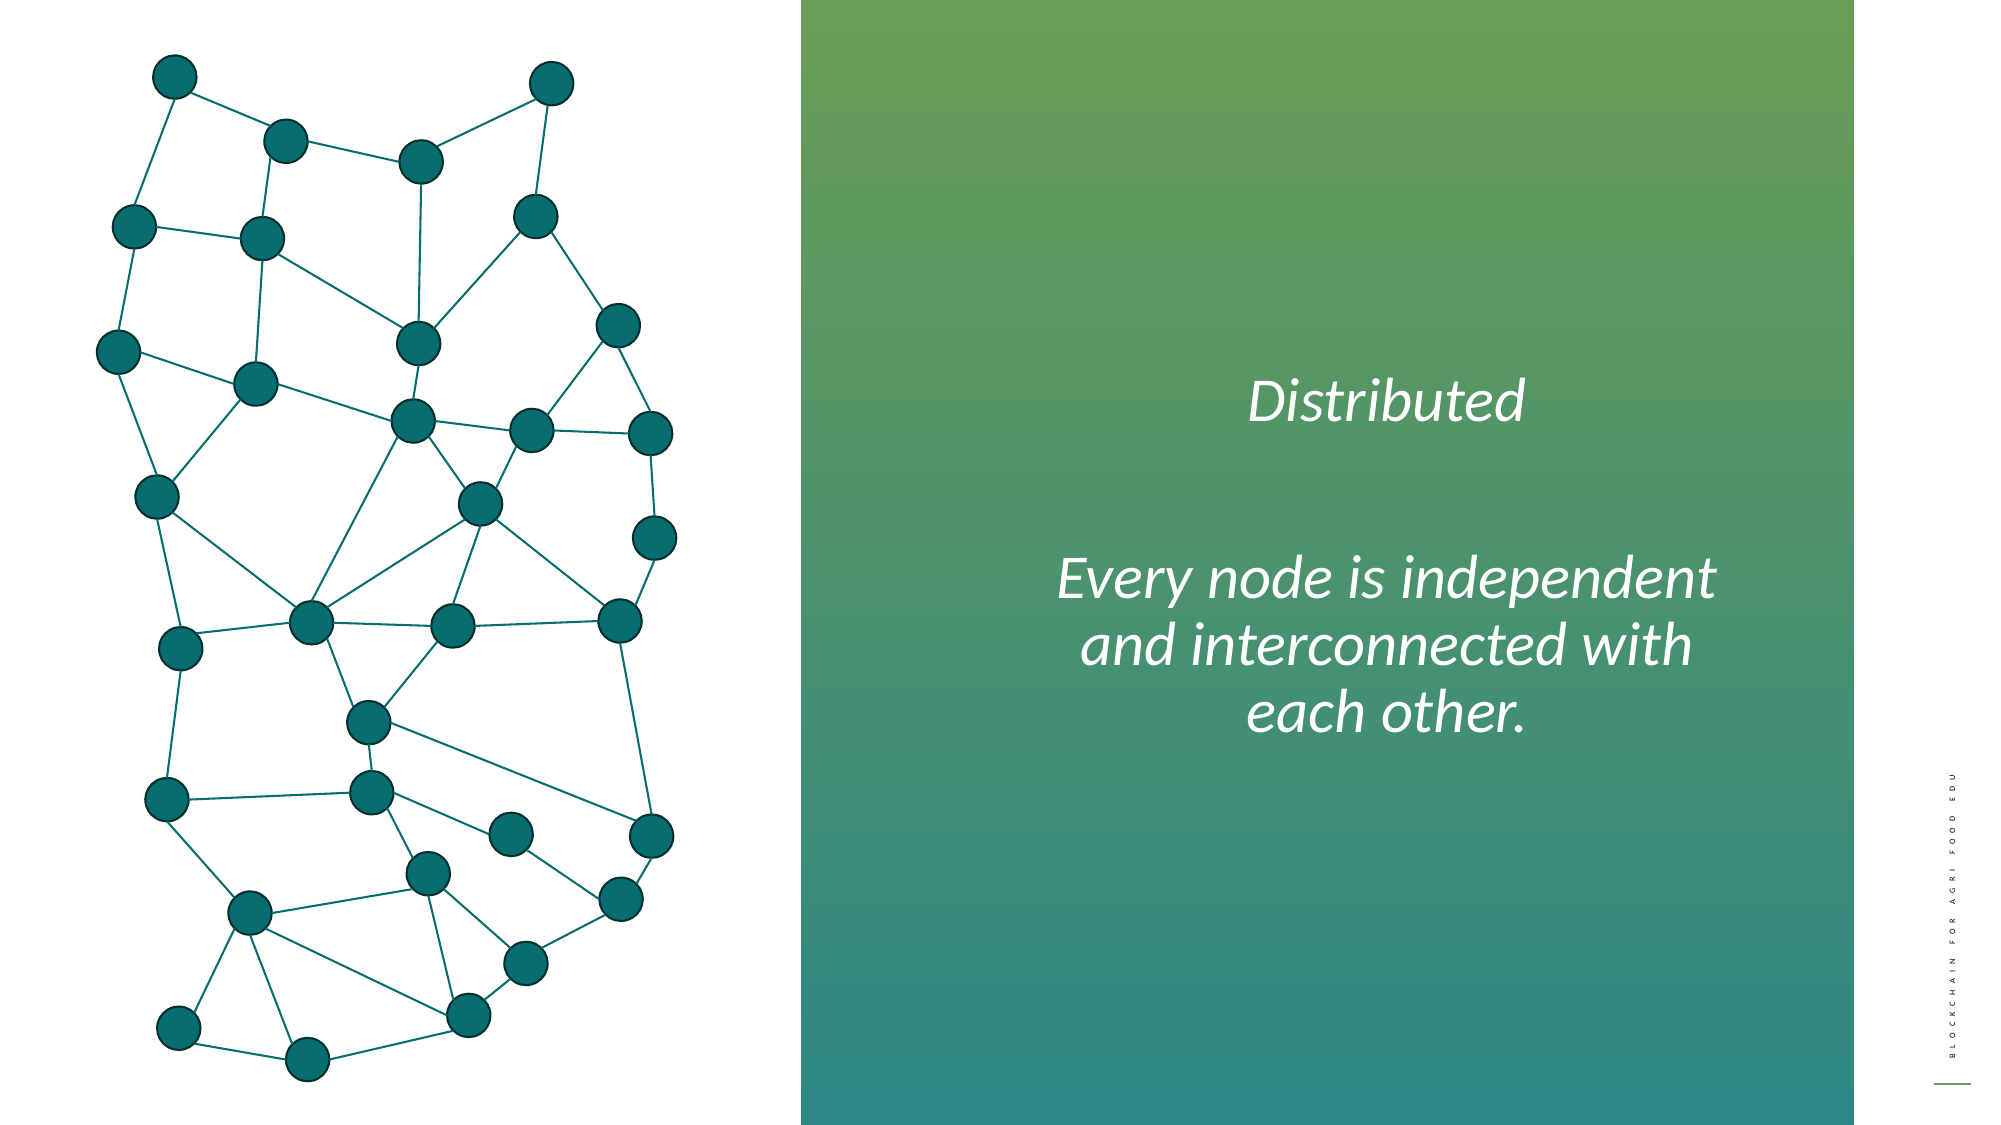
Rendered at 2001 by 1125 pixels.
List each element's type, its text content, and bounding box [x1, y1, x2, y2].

list Distributed Every node is independent and interconnected with each other. [999, 97, 1775, 1017]
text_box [96, 55, 677, 1082]
